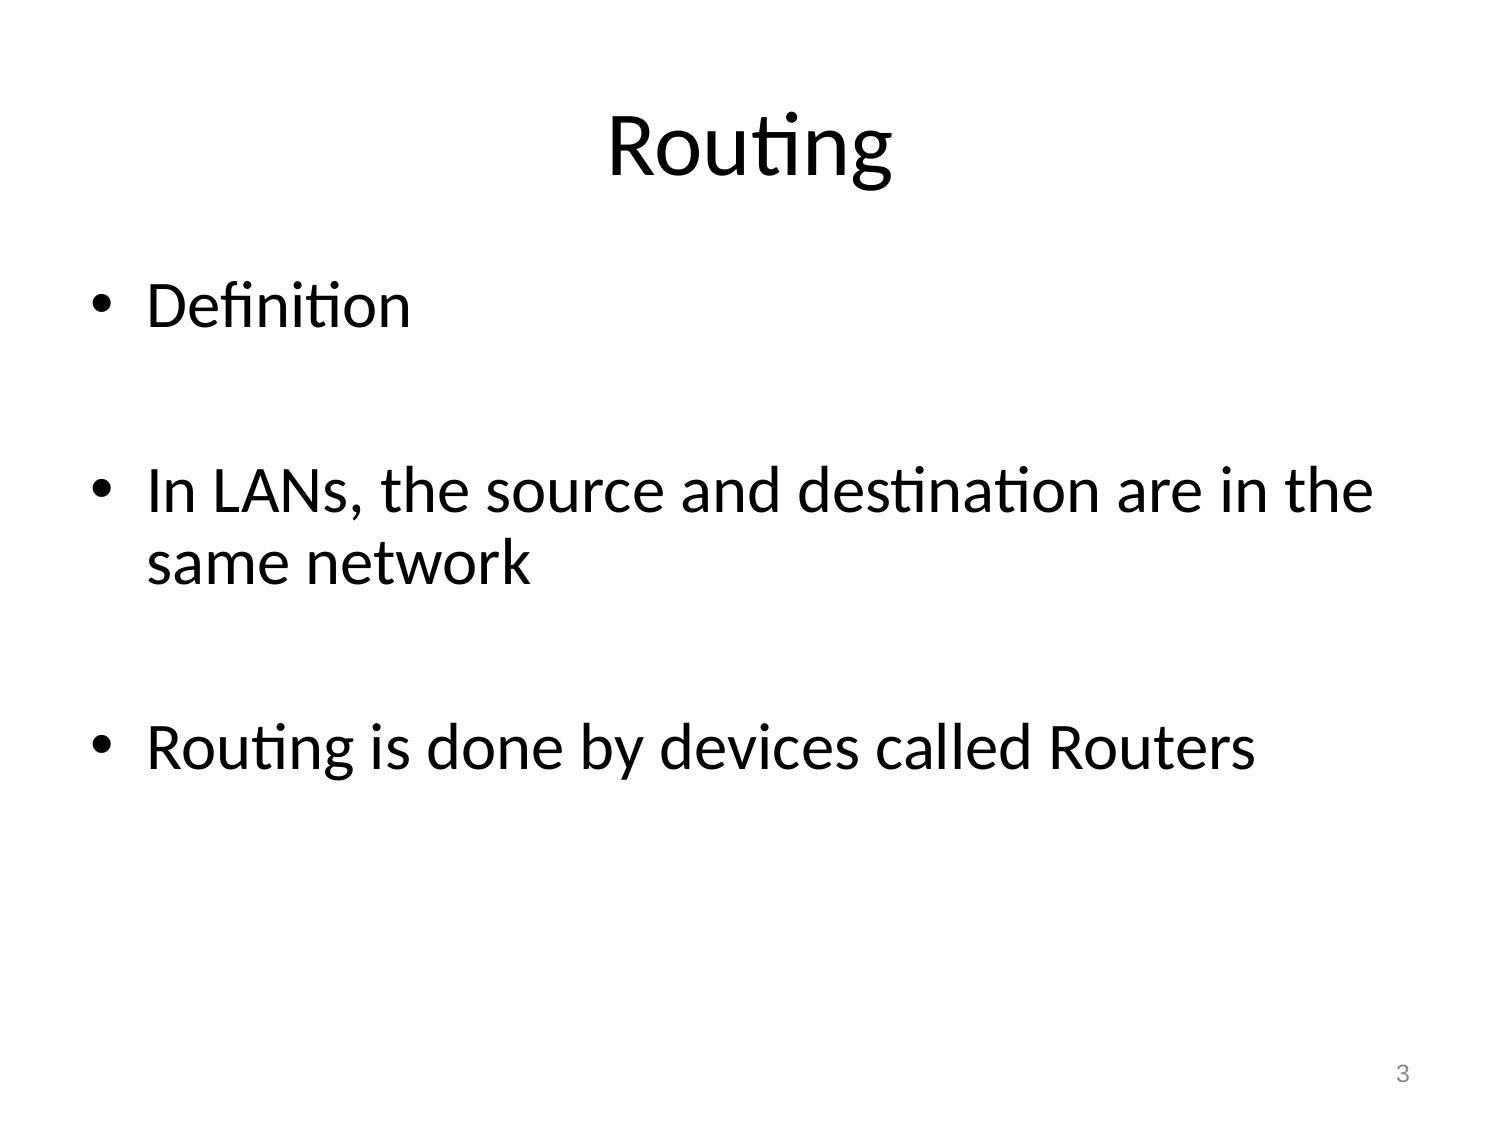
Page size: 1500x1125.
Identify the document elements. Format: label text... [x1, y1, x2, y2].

slide_number 3 [1074, 1042, 1425, 1103]
list Definition In LANs, the source and destination are in the same network Routing is done by devices called Routers [74, 262, 1426, 1006]
title Routing [74, 44, 1426, 233]
